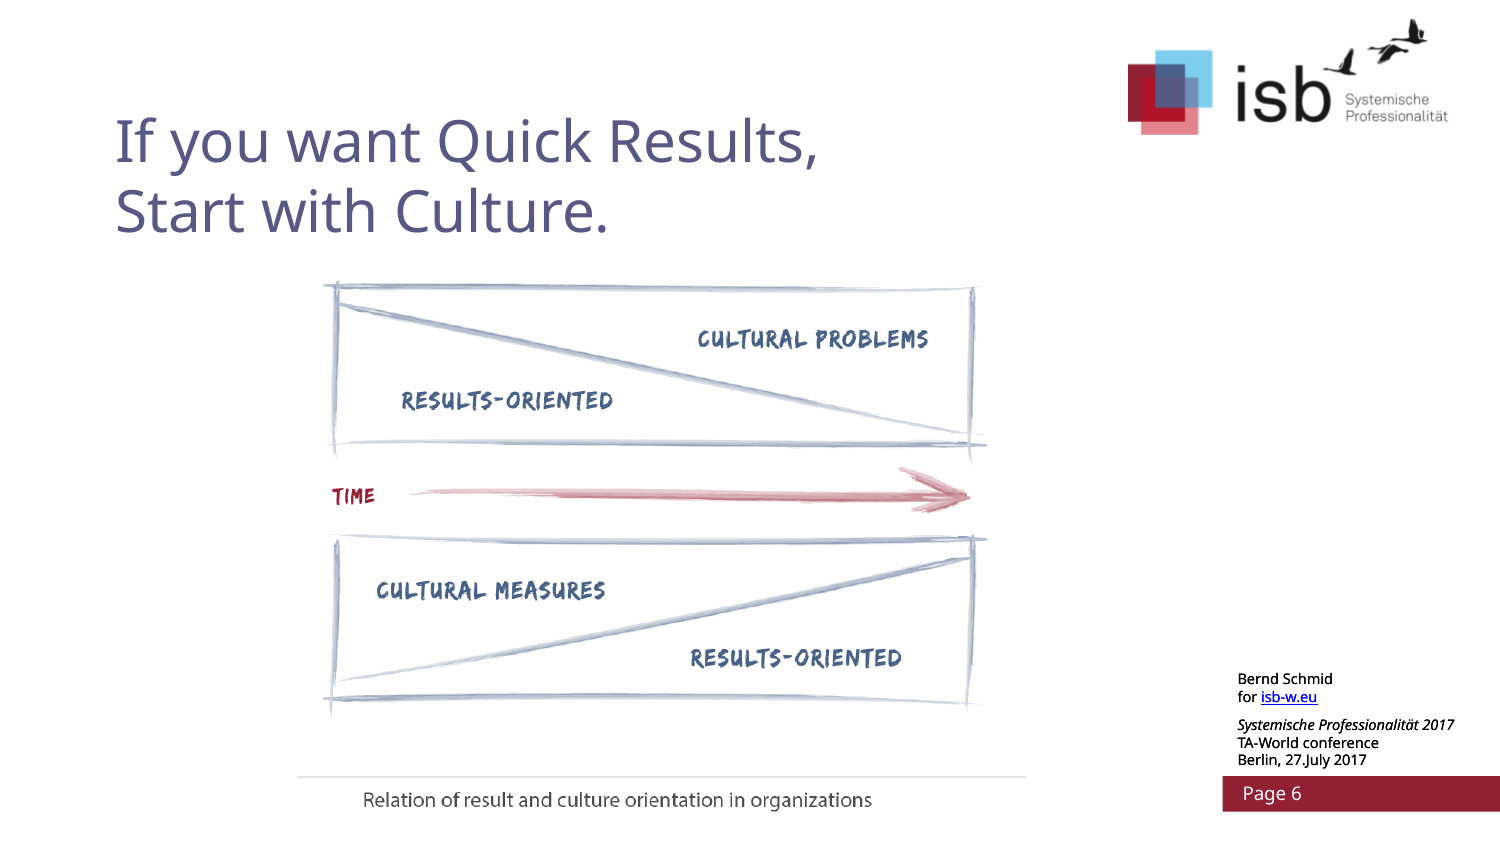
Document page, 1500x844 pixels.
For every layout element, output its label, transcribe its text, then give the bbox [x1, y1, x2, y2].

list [296, 279, 1026, 812]
text_box Bernd Schmid for isb-w.eu Systemische Professionalität 2017 TA-World conference Berlin, 27.July 2017 [1222, 543, 1500, 776]
slide_number Page 6 [1222, 776, 1500, 812]
title If you want Quick Results, Start with Culture. [100, 67, 1223, 281]
picture [1128, 14, 1461, 139]
